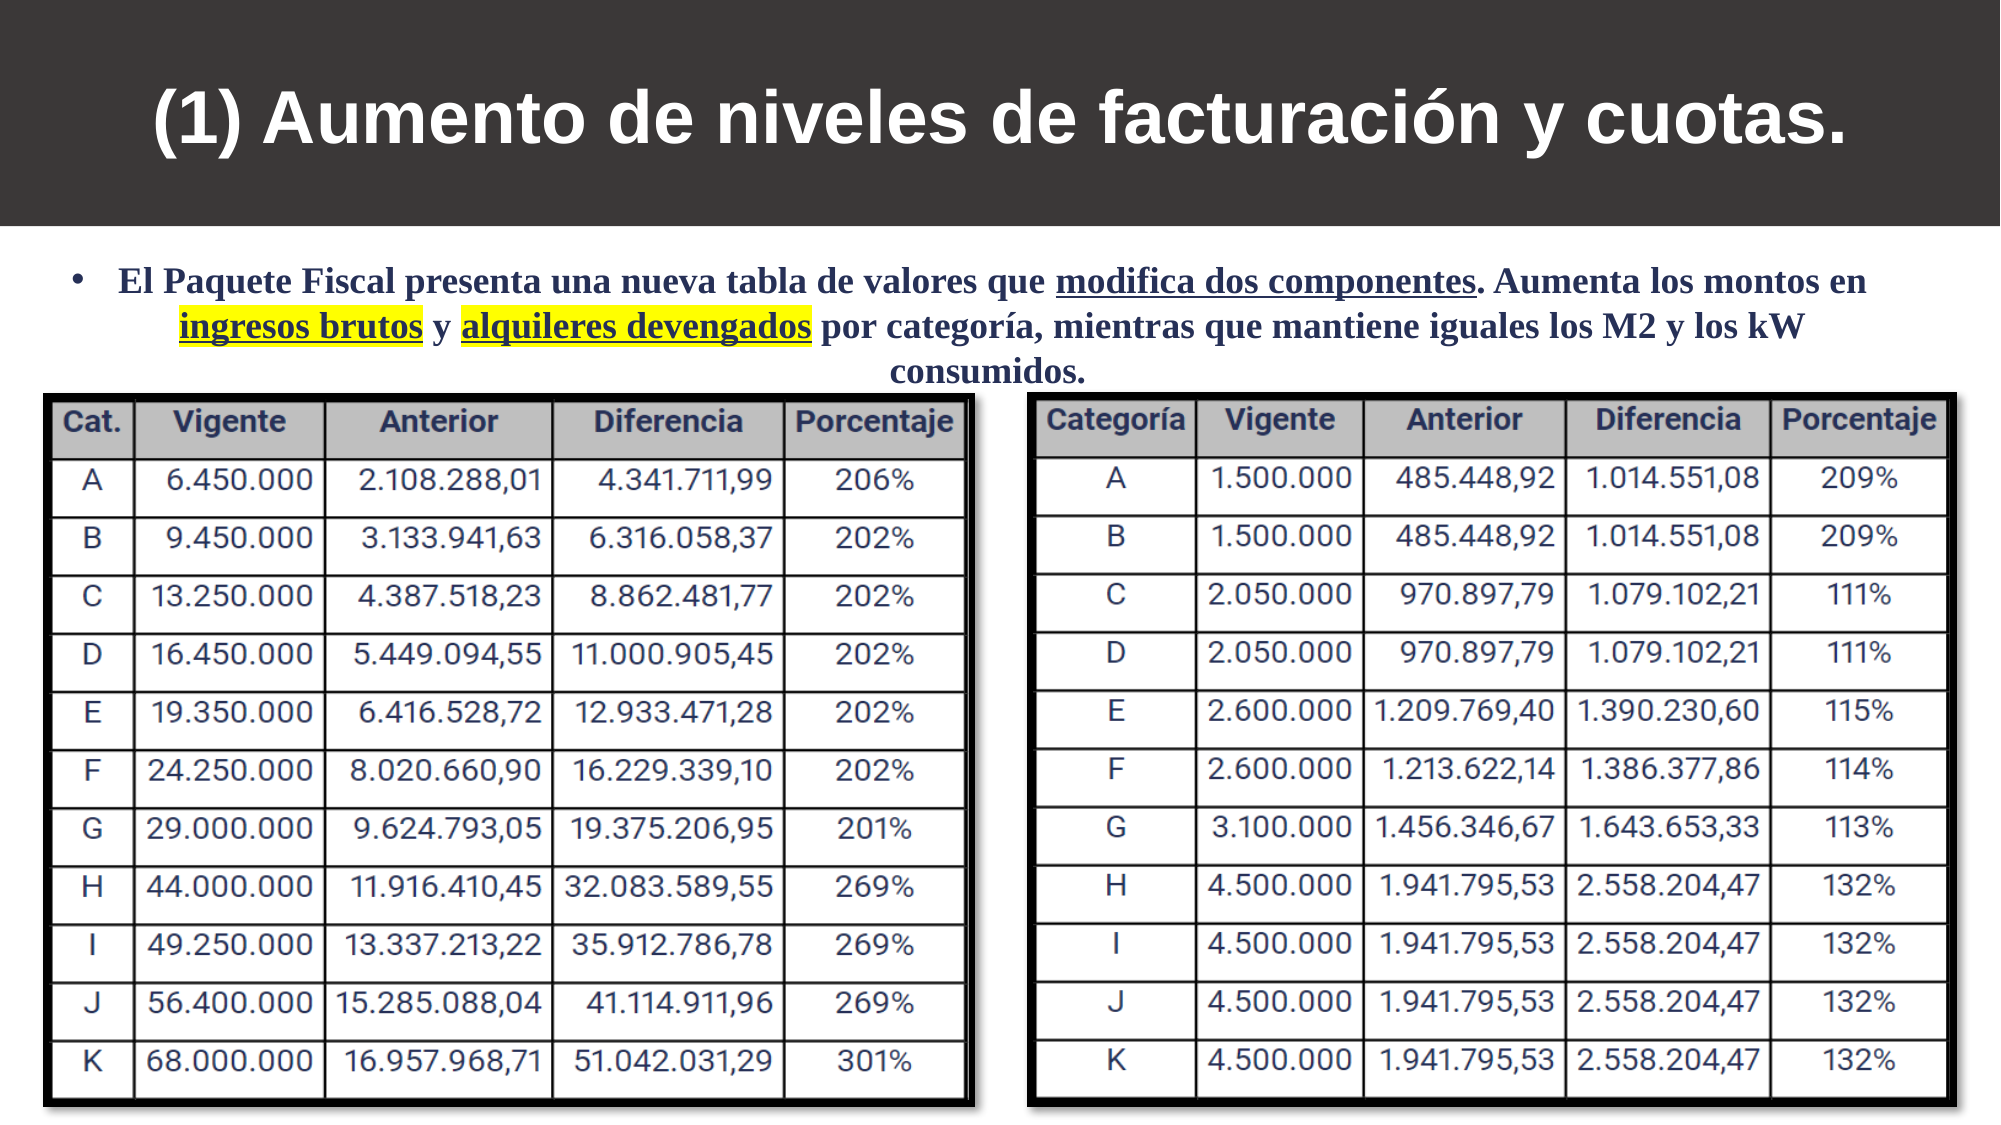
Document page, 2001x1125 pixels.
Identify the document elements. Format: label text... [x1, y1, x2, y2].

text_box (1) Aumento de niveles de facturación y cuotas. [0, 0, 2000, 227]
picture [1033, 398, 1951, 1101]
text_box El Paquete Fiscal presenta una nueva tabla de valores que modifica dos componentes. Aumenta los montos en ingresos brutos y alquileres devengados por categoría, mientras que mantiene iguales los M2 y los kW consumidos. [51, 248, 1887, 399]
picture [49, 399, 970, 1101]
